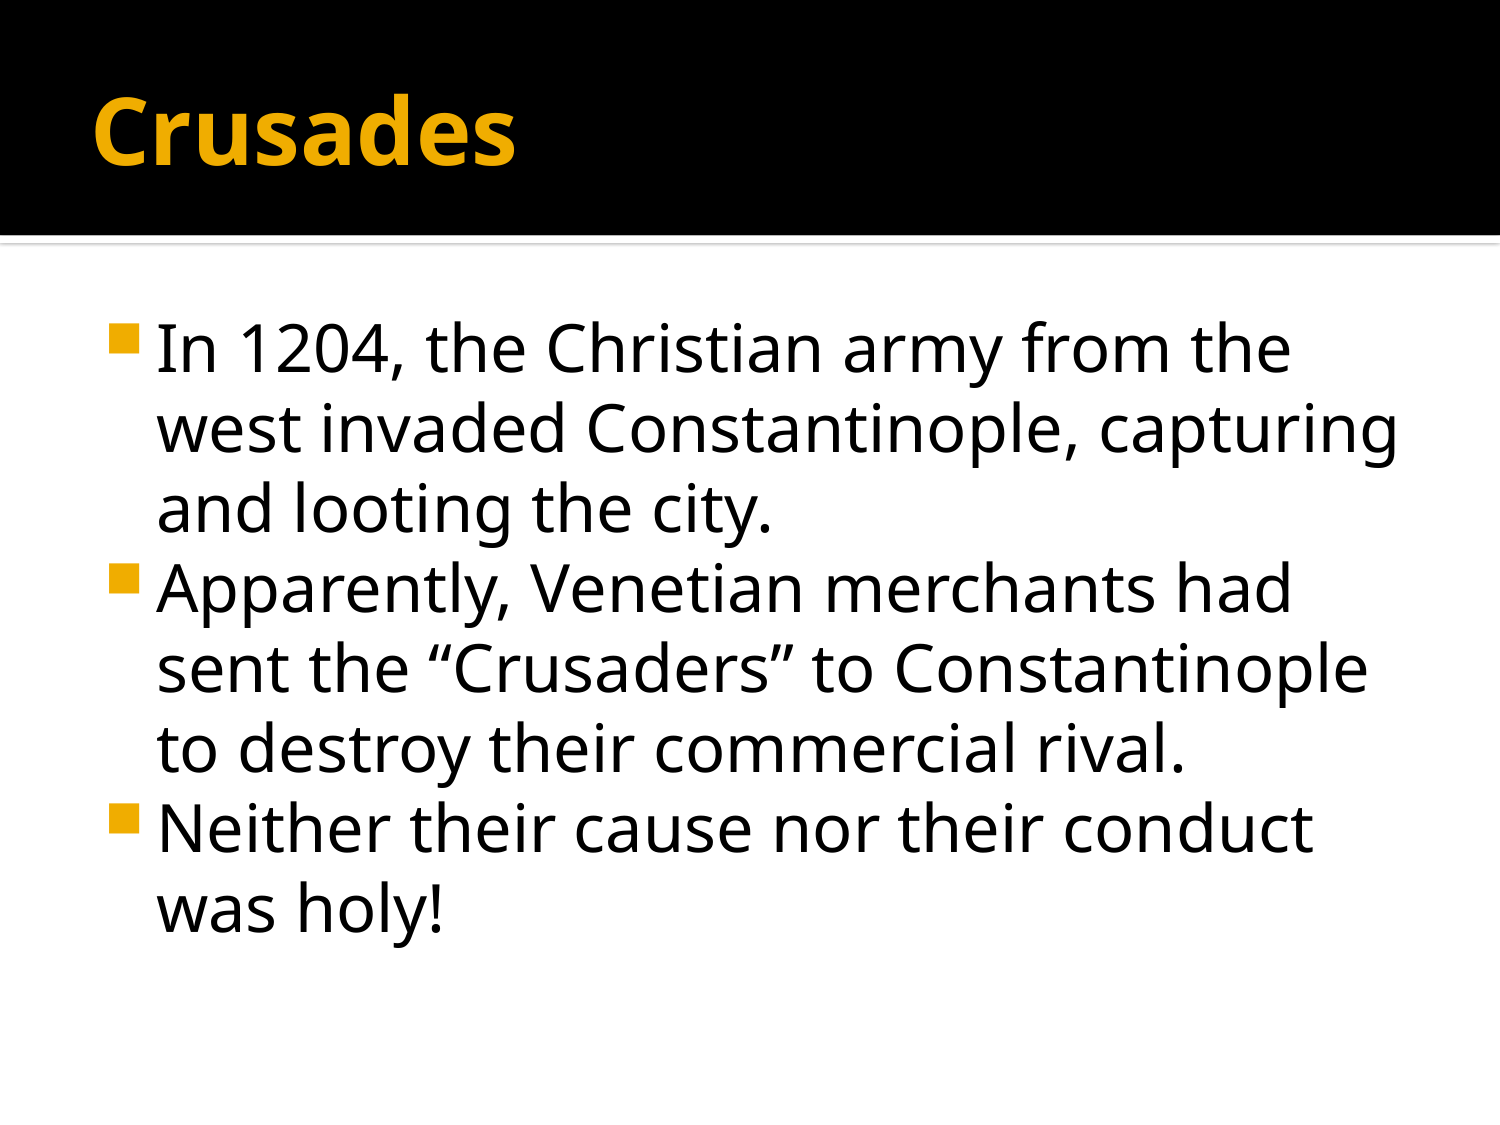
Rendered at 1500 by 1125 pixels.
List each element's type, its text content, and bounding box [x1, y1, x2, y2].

list In 1204, the Christian army from the west invaded Constantinople, capturing and looting the city. Apparently, Venetian merchants had sent the “Crusaders” to Constantinople to destroy their commercial rival. Neither their cause nor their conduct was holy! [75, 291, 1425, 1050]
title Crusades [75, 25, 1425, 231]
